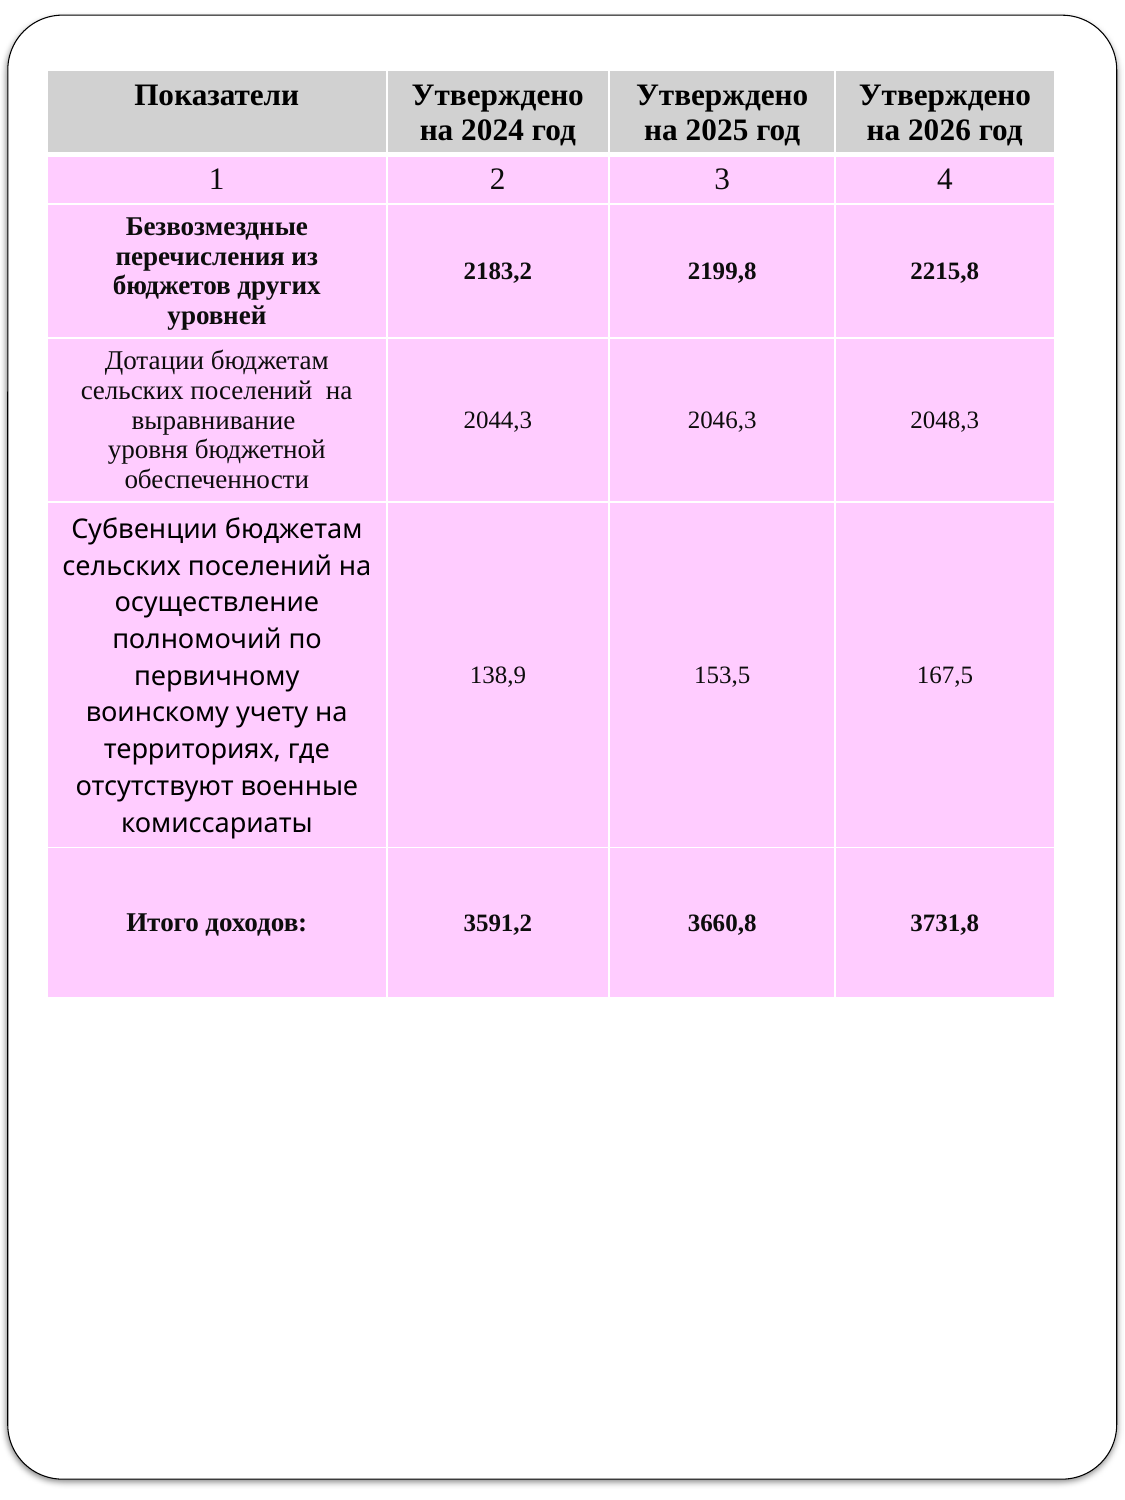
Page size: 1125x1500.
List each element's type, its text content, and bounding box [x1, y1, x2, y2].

table_cell Безвозмездные перечисления из бюджетов других уровней [48, 205, 386, 337]
table_cell 2199,8 [610, 205, 834, 337]
table_cell Субвенции бюджетам сельских поселений на осуществление полномочий по первичному воинскому учету на территориях, где отсутствуют военные комиссариаты [48, 503, 386, 847]
table_cell 2215,8 [836, 205, 1054, 337]
table_cell 3660,8 [610, 848, 834, 997]
table_cell 2048,3 [836, 339, 1054, 501]
table_cell 167,5 [836, 503, 1054, 847]
table_cell 4 [836, 157, 1054, 203]
table_cell 2183,2 [388, 205, 608, 337]
table_header Утверждено на 2025 год [610, 71, 834, 152]
table_header Показатели [48, 71, 386, 152]
table_cell 2 [388, 157, 608, 203]
table_cell 3731,8 [836, 848, 1054, 997]
table_cell Итого доходов: [48, 848, 386, 997]
table_cell 3 [610, 157, 834, 203]
table_cell 2044,3 [388, 339, 608, 501]
table_cell 3591,2 [388, 848, 608, 997]
table_cell 153,5 [610, 503, 834, 847]
table_header Утверждено на 2024 год [388, 71, 608, 152]
table_cell Дотации бюджетам сельских поселений на выравнивание уровня бюджетной обеспеченности [48, 339, 386, 501]
table_cell 1 [48, 157, 386, 203]
table_cell 138,9 [388, 503, 608, 847]
table_cell 2046,3 [610, 339, 834, 501]
table_header Утверждено на 2026 год [836, 71, 1054, 152]
